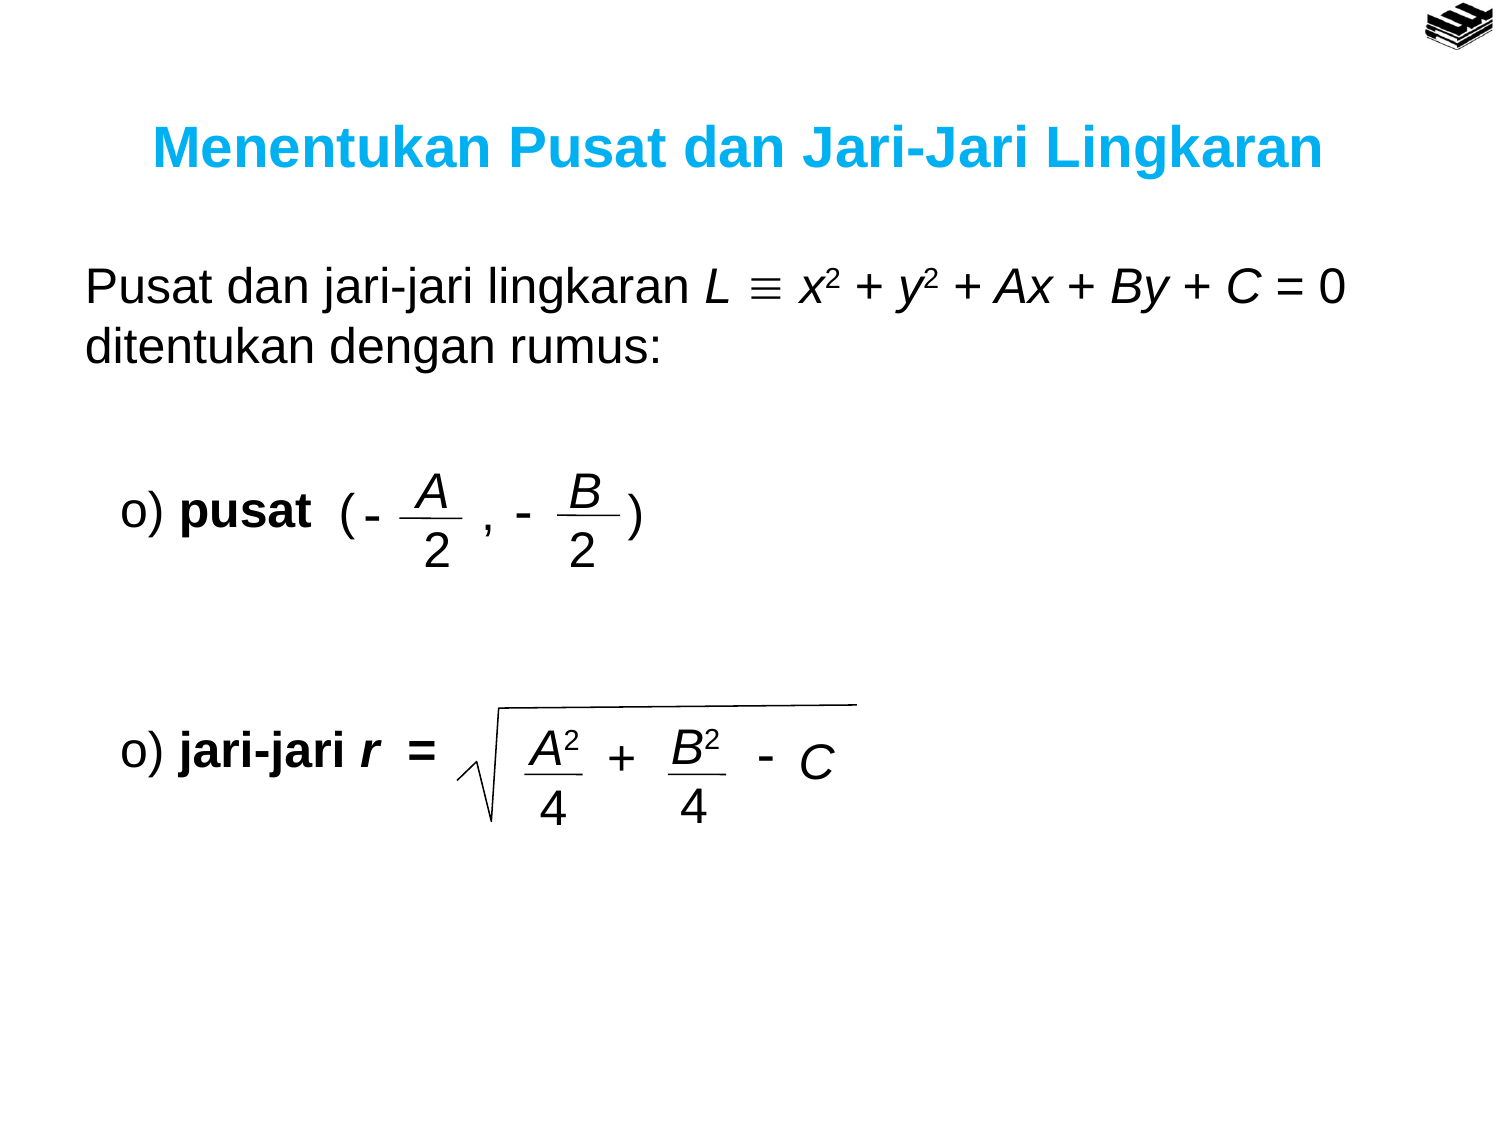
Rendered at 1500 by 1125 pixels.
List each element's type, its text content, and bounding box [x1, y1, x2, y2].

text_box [105, 451, 692, 587]
text_box Menentukan Pusat dan Jari-Jari Lingkaran [137, 101, 1341, 187]
picture [1425, 0, 1493, 50]
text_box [105, 704, 858, 844]
text_box Pusat dan jari-jari lingkaran L  x2 + y2 + Ax + By + C = 0 ditentukan dengan rumus: [70, 246, 1418, 381]
